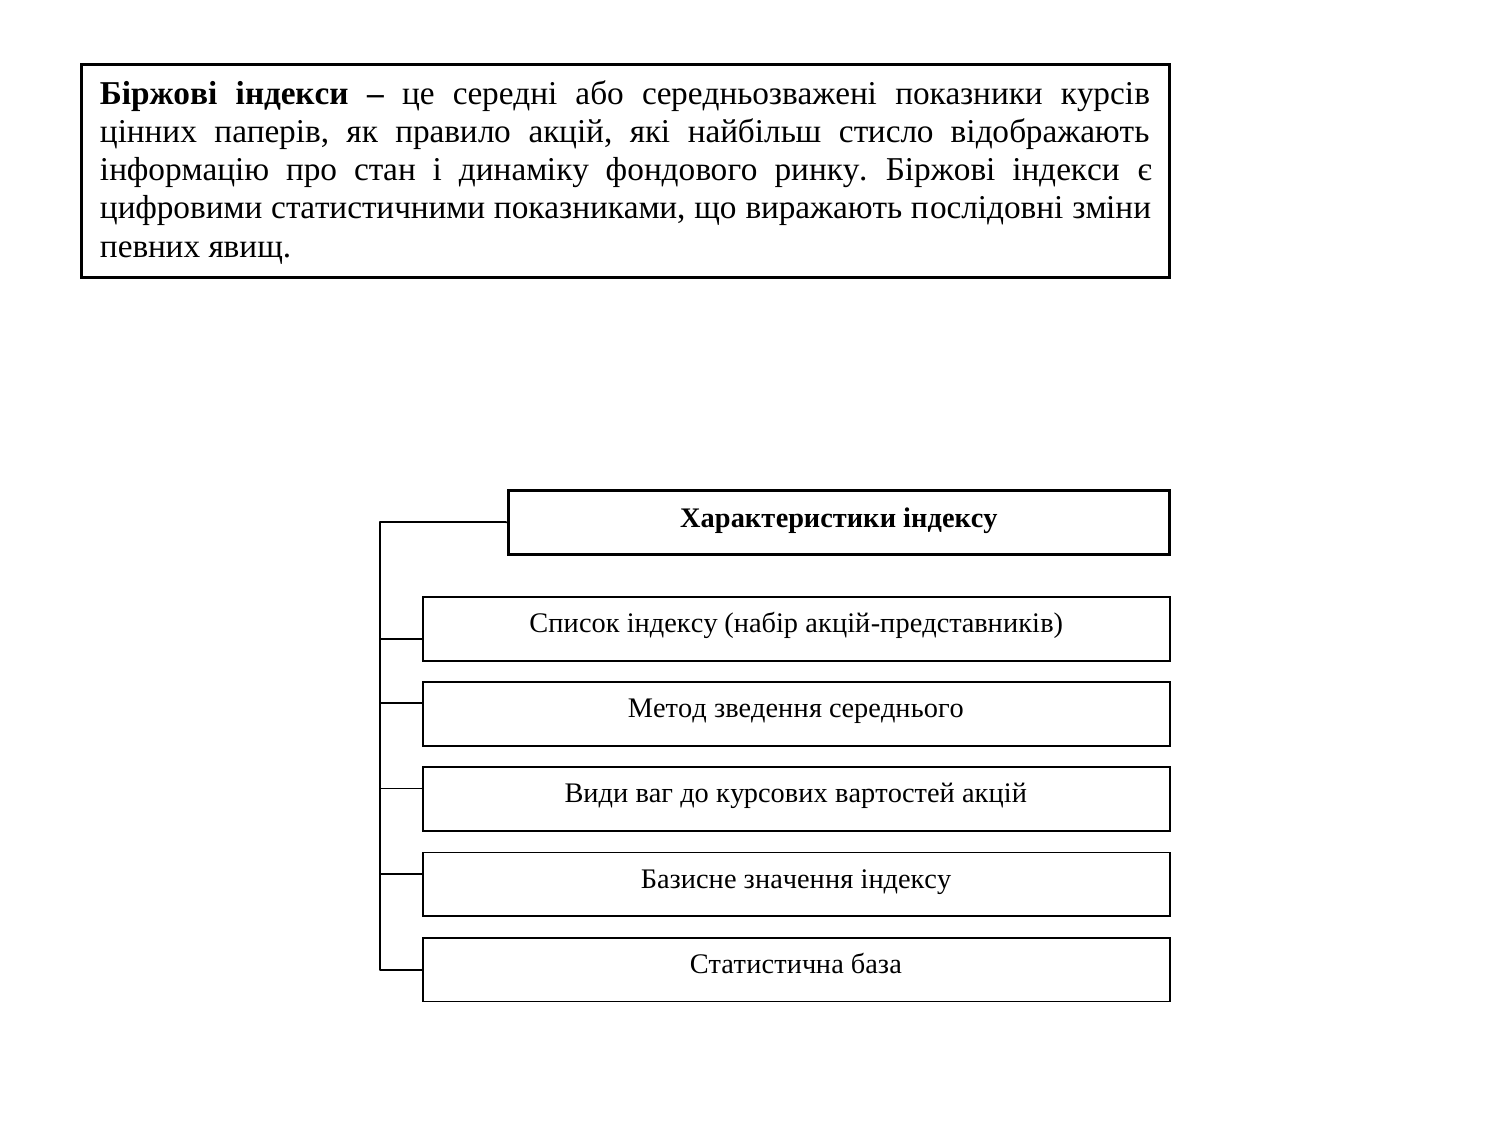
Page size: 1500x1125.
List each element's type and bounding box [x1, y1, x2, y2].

list [79, 42, 1172, 1006]
